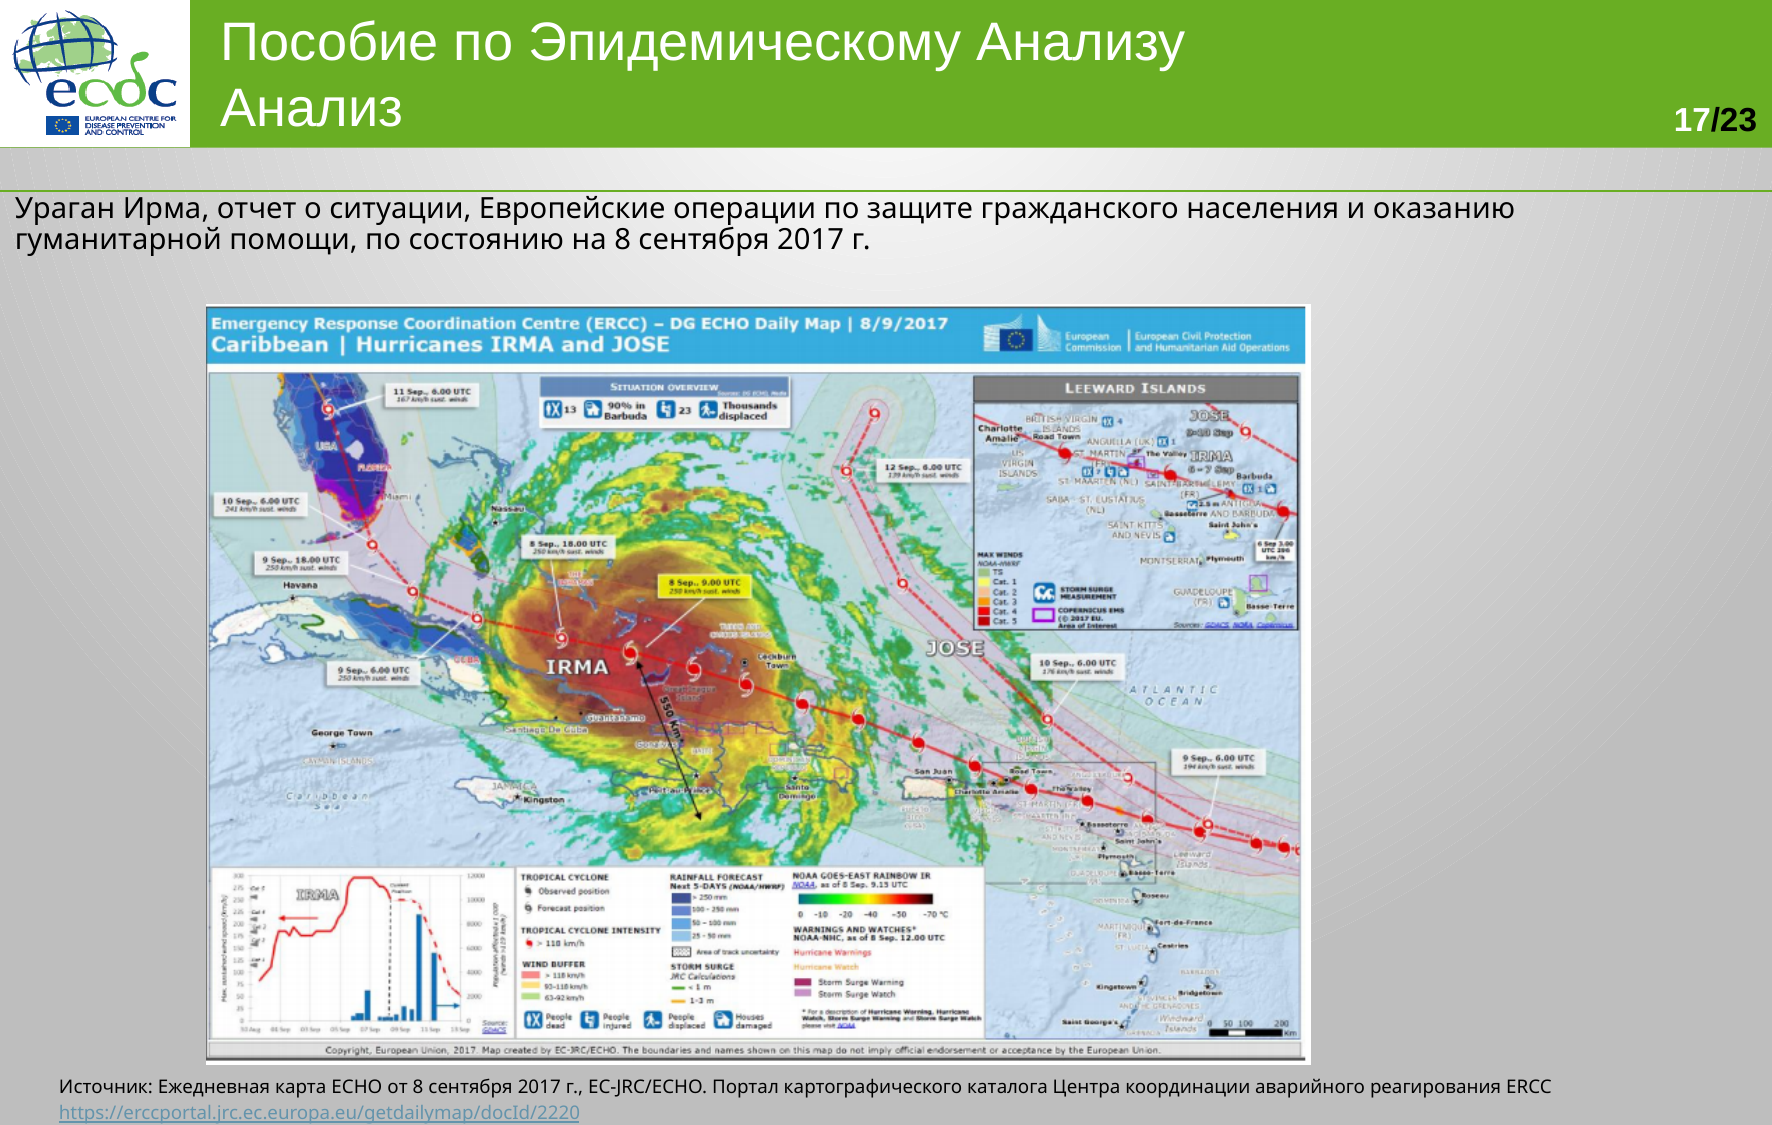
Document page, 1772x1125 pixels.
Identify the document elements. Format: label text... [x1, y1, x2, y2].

text_box Ураган Ирма, отчет о ситуации, Европейские операции по защите гражданского населения и оказанию гуманитарной помощи, по состоянию на 8 сентября 2017 г. [0, 185, 1691, 264]
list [206, 304, 1311, 1065]
picture [0, 0, 190, 147]
text_box Источник: Ежедневная карта ECHO от 8 сентября 2017 г., EC-JRC/ECHO. Портал картографического каталога Центра координации аварийного реагирования ERCC https://erccportal.jrc.ec.europa.eu/getdailymap/docId/2220 [44, 1070, 1588, 1125]
